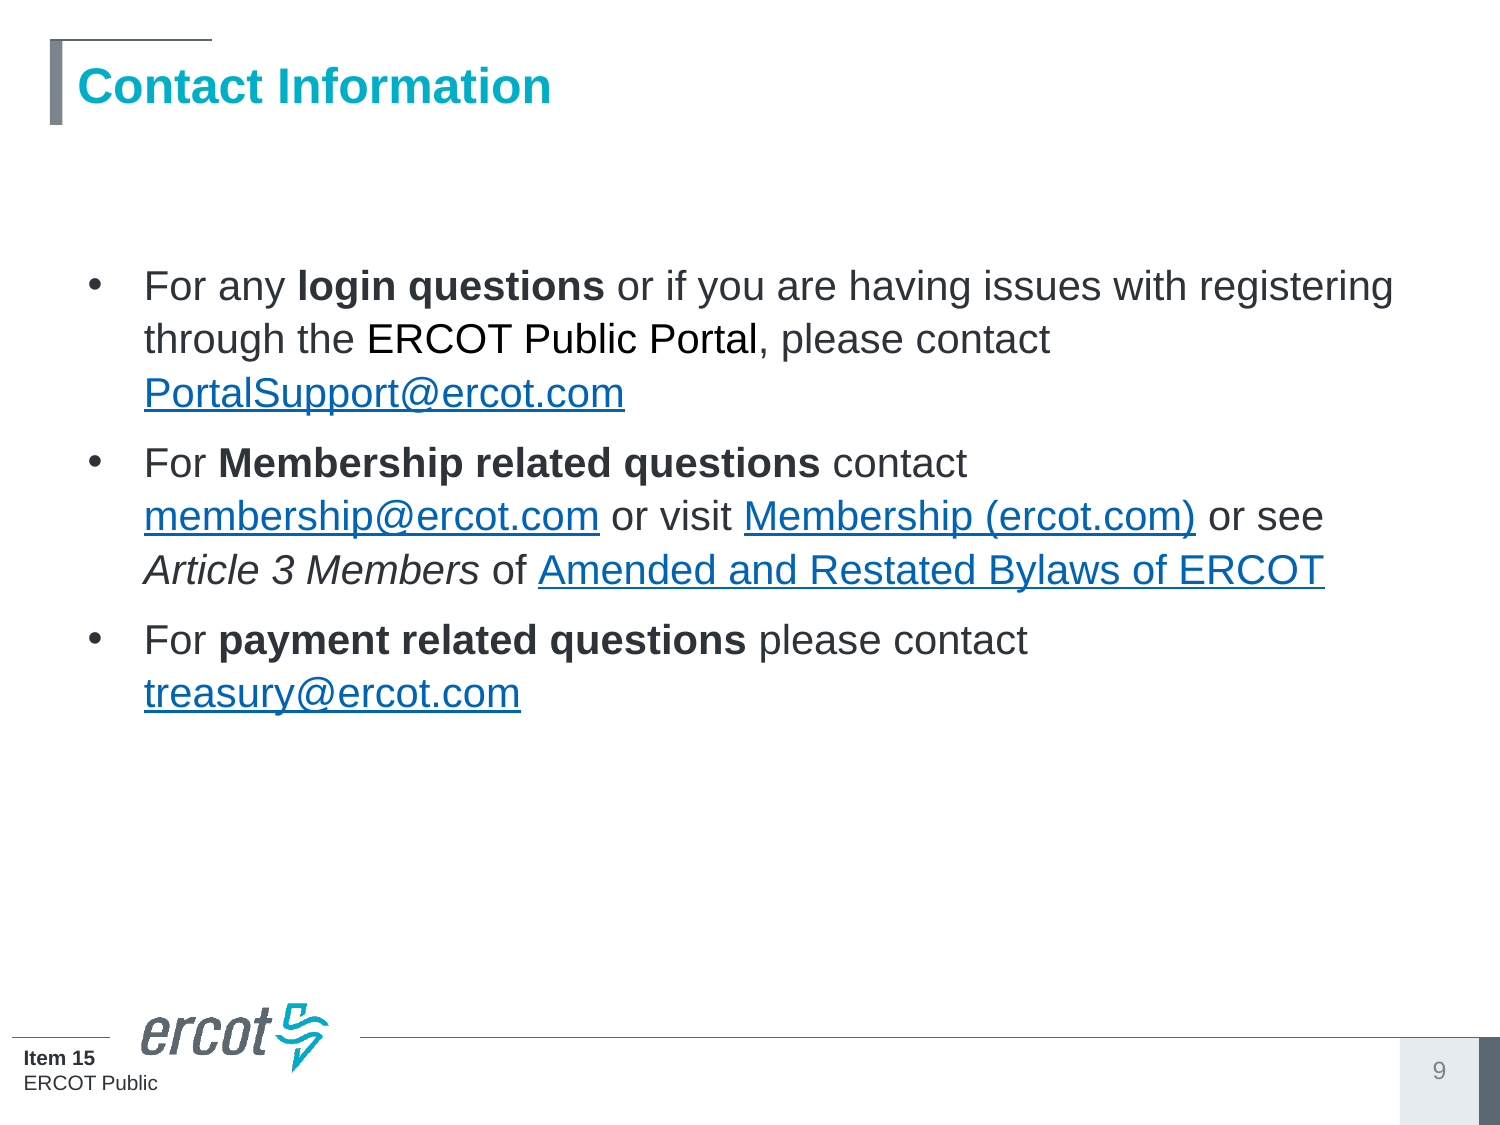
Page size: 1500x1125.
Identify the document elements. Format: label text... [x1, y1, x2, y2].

slide_number 9 [1400, 1051, 1480, 1088]
title Contact Information [62, 46, 1450, 132]
picture [137, 999, 332, 1075]
list For any login questions or if you are having issues with registering through the ERCOT Public Portal, please contact PortalSupport@ercot.com For Membership related questions contact membership@ercot.com or visit Membership (ercot.com) or see Article 3 Members of Amended and Restated Bylaws of ERCOT For payment related questions please contact treasury@ercot.com [42, 210, 1443, 735]
